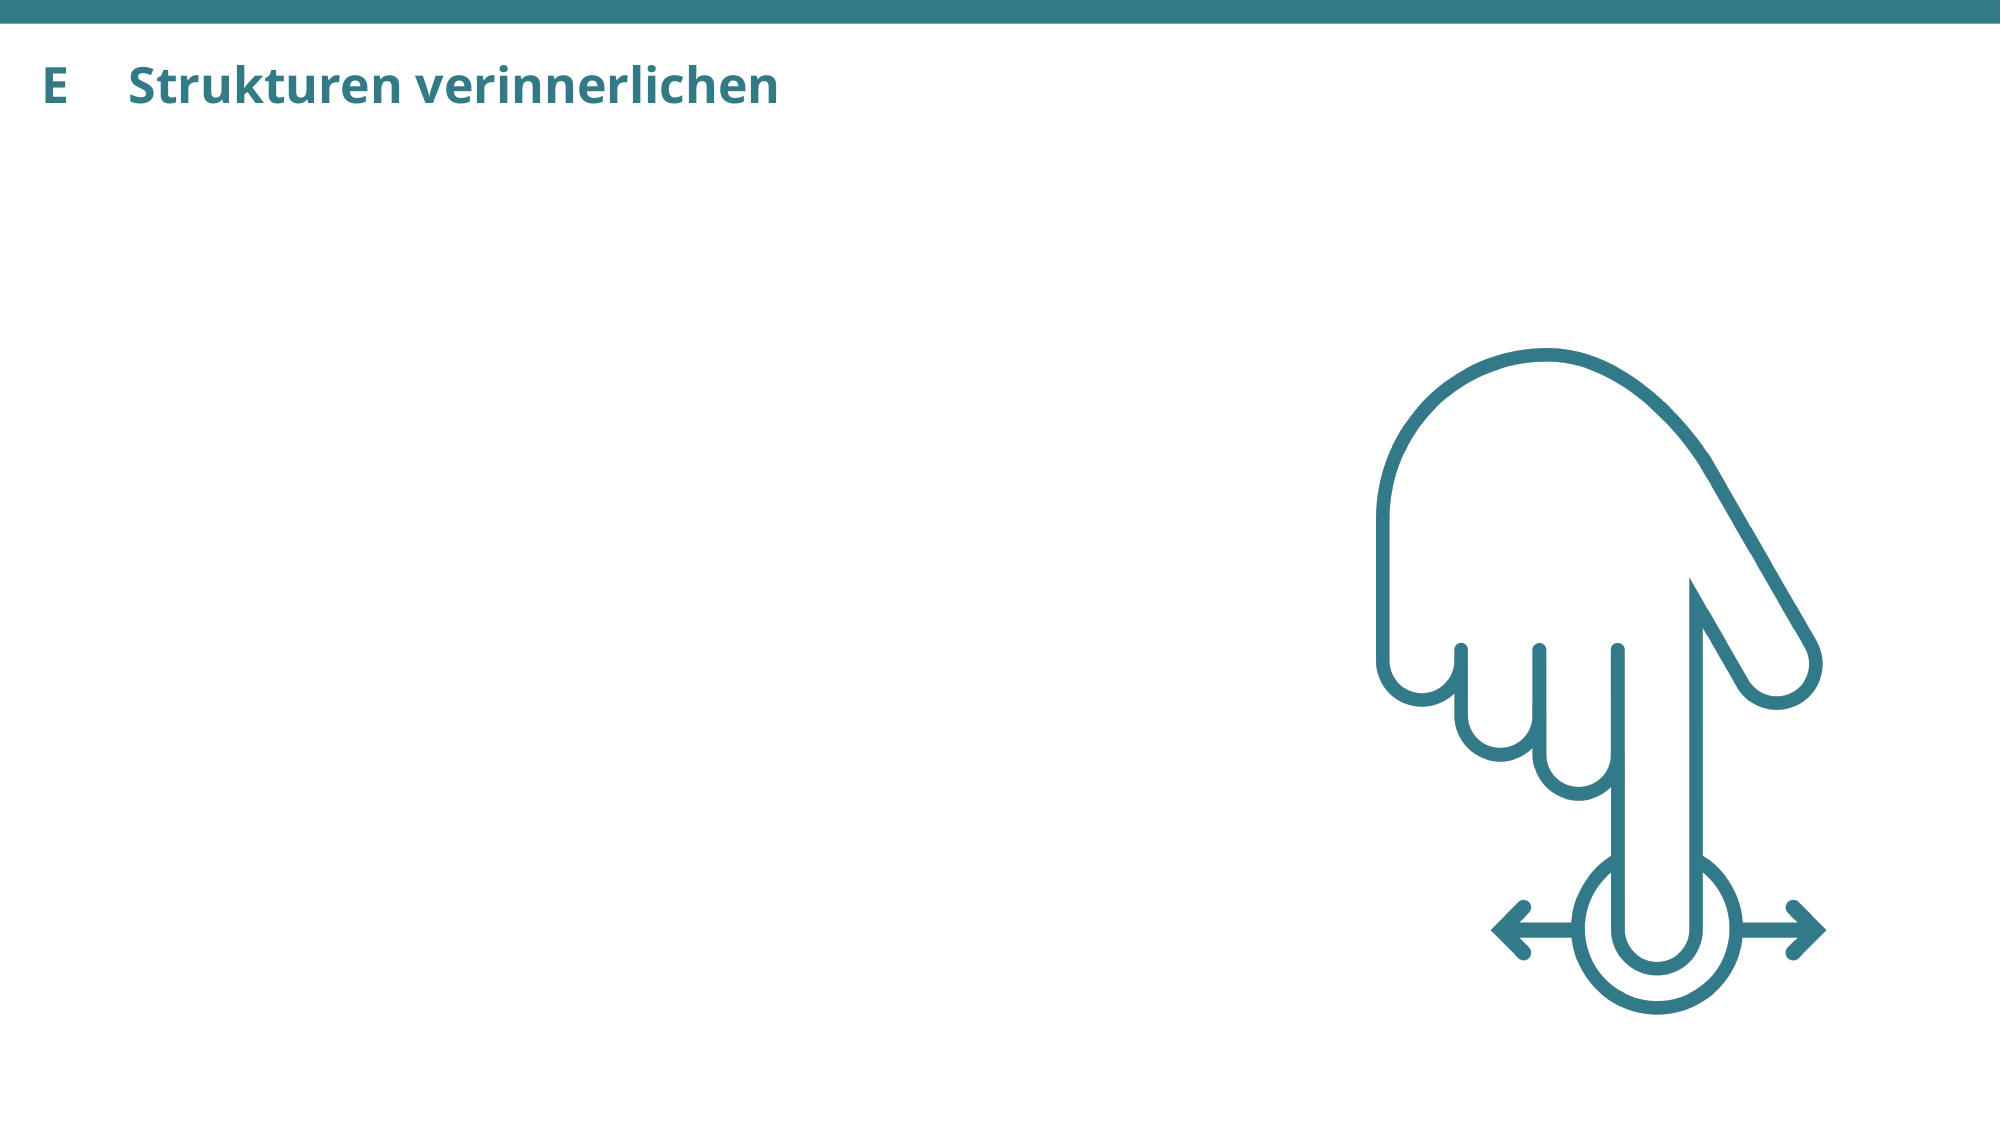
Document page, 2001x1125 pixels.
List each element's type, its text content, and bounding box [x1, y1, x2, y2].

title E Strukturen verinnerlichen [41, 53, 1959, 119]
picture [1275, 291, 1924, 1072]
